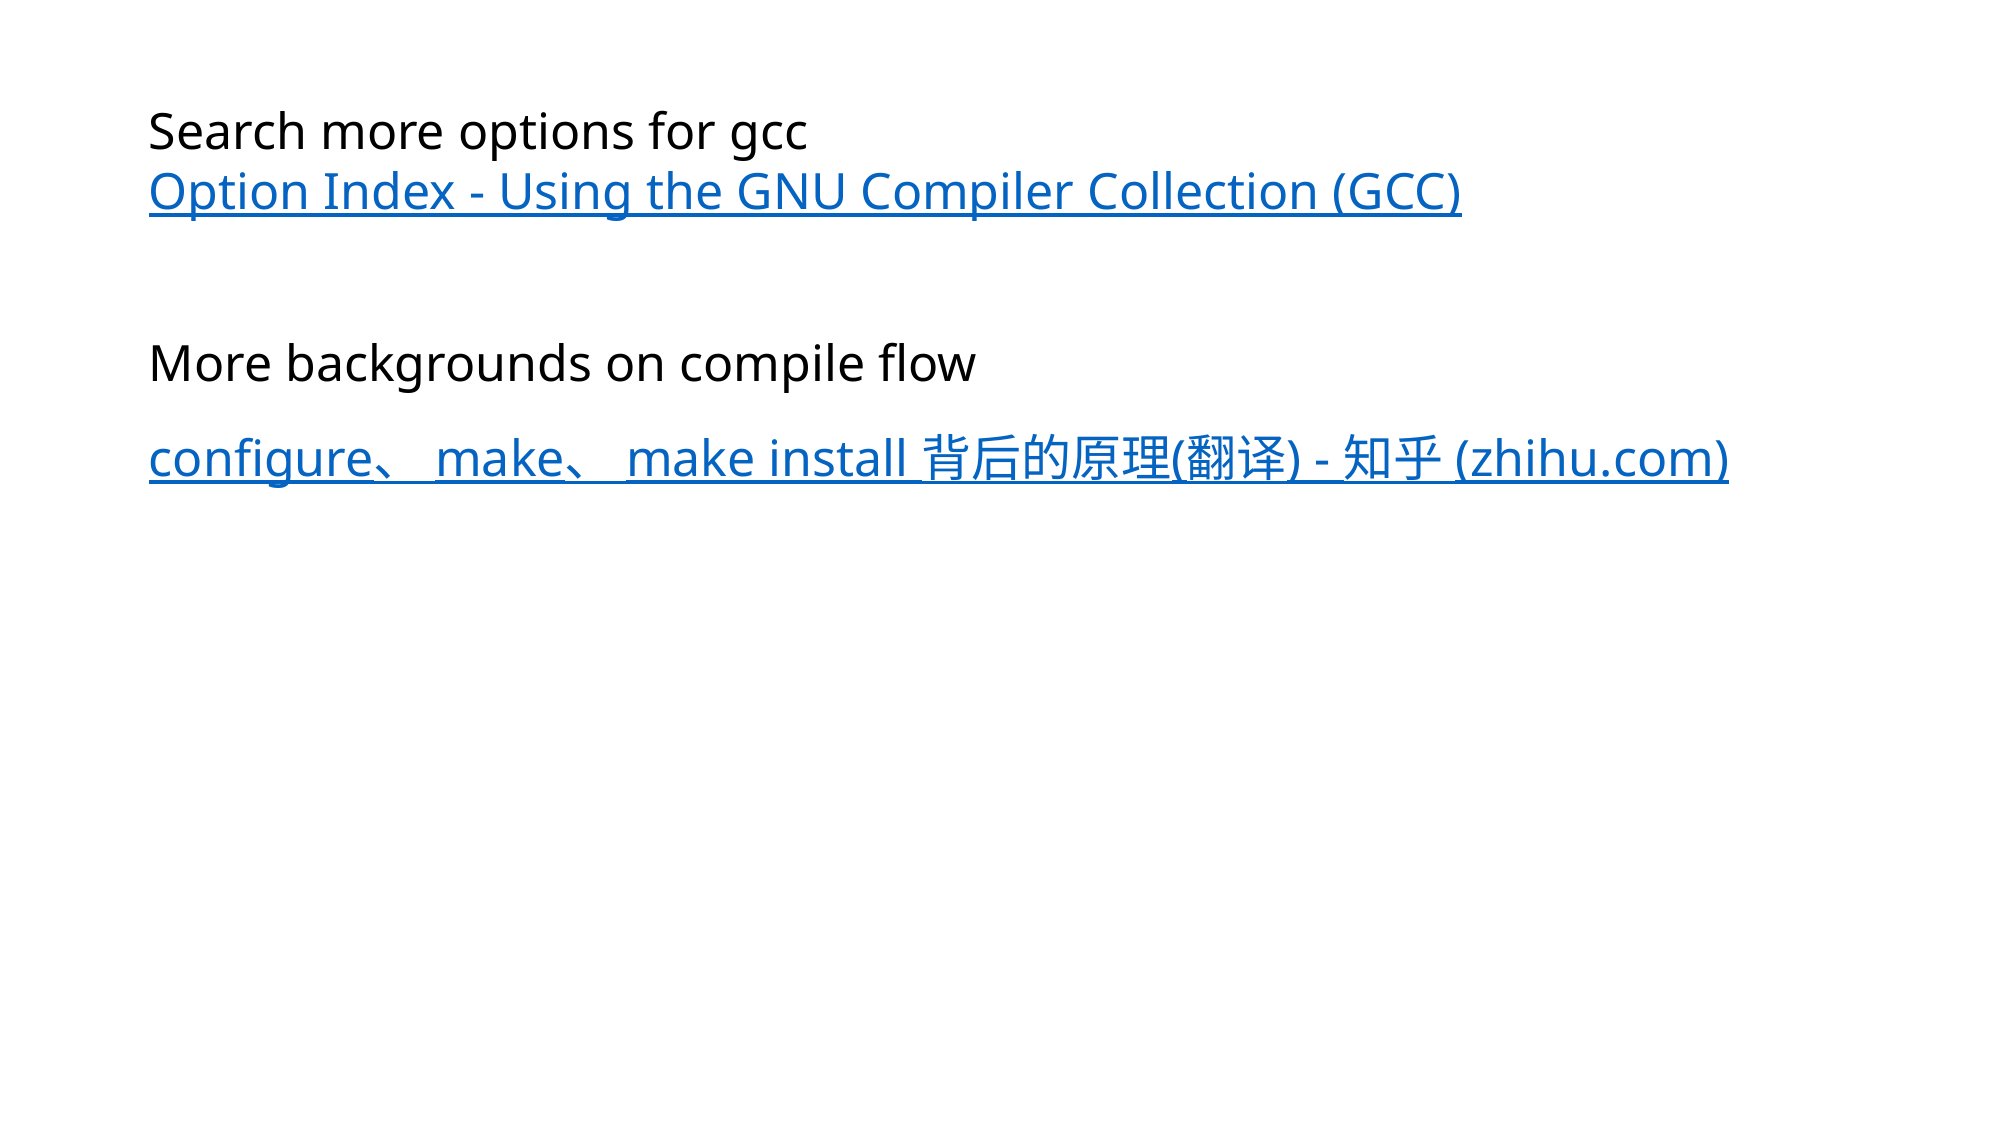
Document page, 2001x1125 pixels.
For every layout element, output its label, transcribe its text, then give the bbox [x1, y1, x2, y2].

text_box More backgrounds on compile flow [134, 323, 1135, 399]
text_box Search more options for gcc Option Index - Using the GNU Compiler Collection (GCC) [134, 92, 1706, 236]
text_box configure、 make、 make install 背后的原理(翻译) - 知乎 (zhihu.com) [134, 419, 1753, 507]
